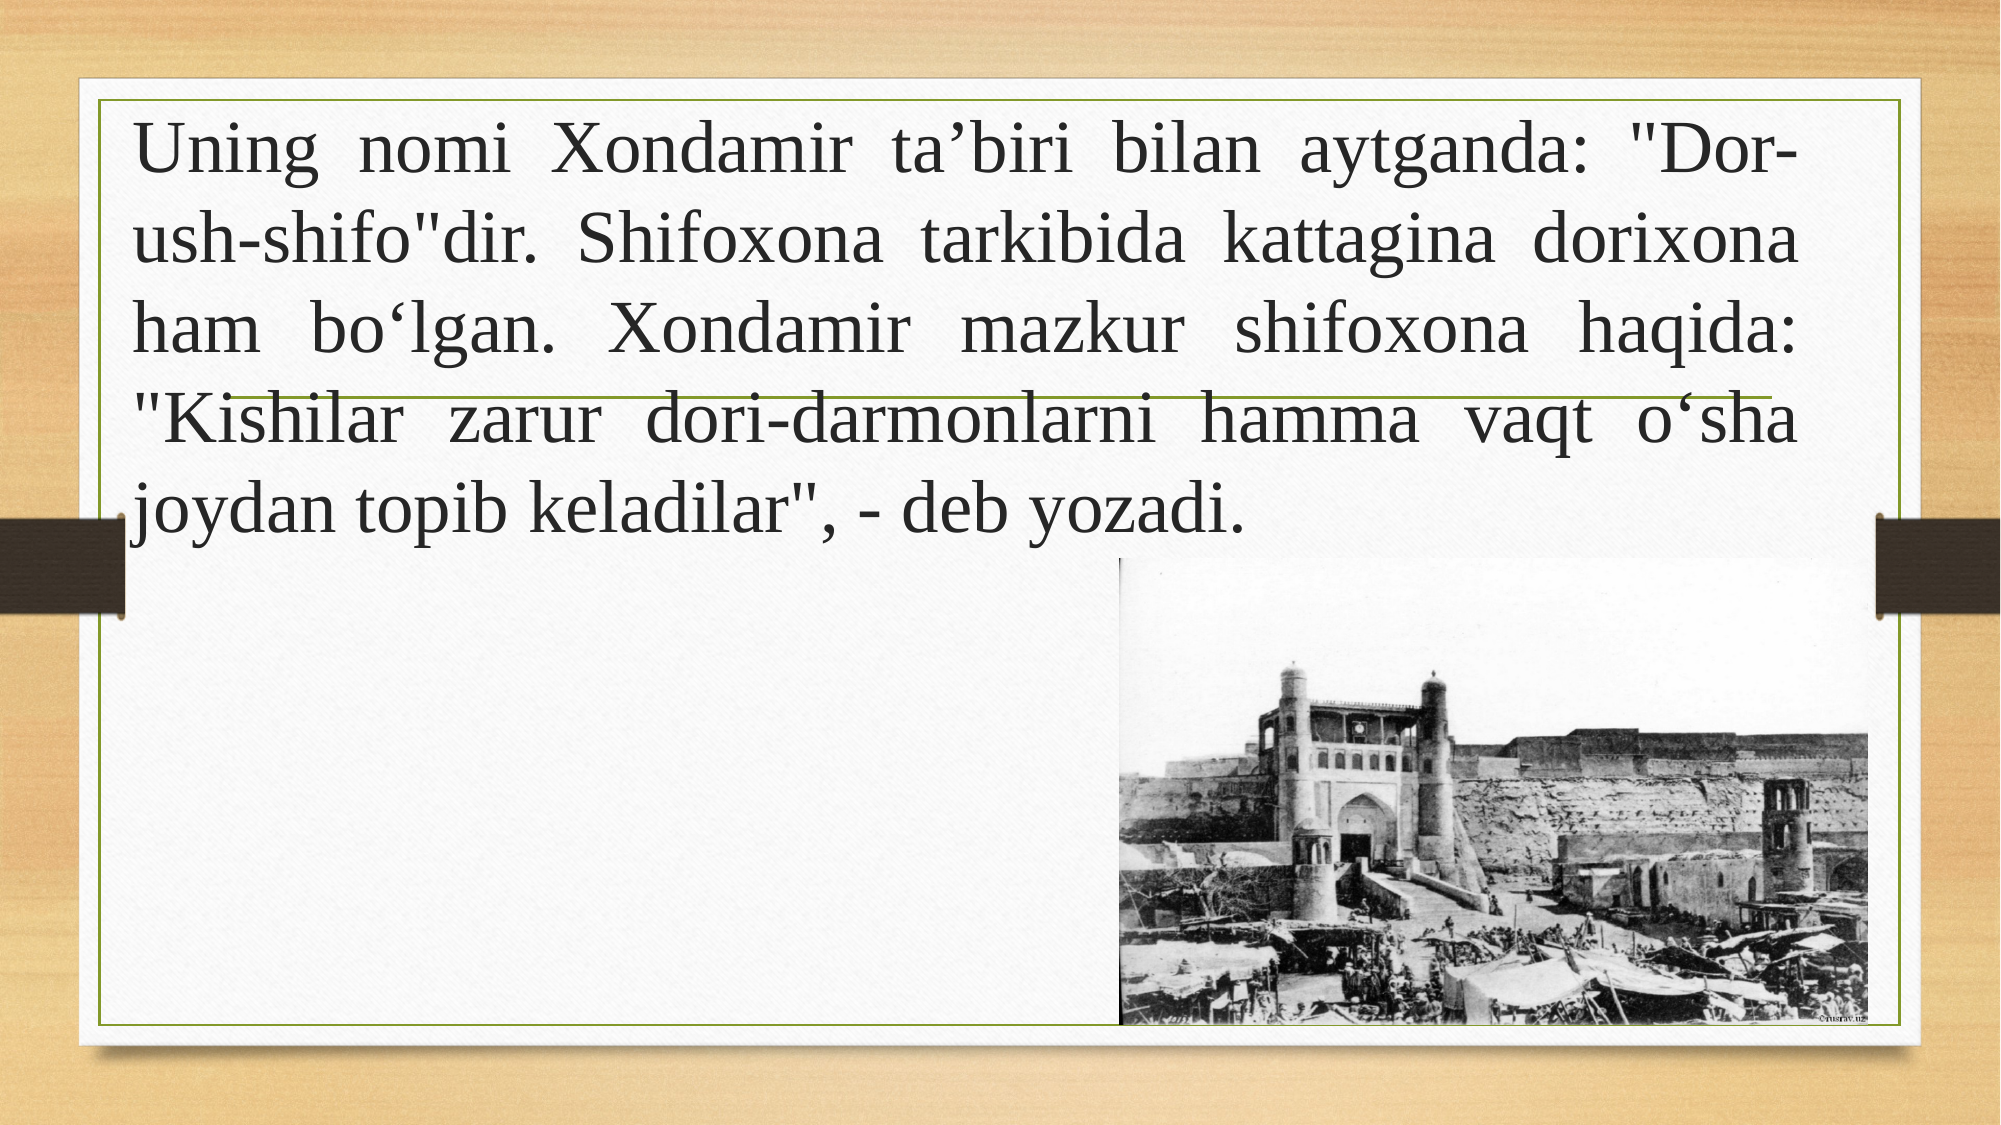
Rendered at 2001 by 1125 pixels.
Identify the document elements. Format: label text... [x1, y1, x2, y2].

picture [0, 0, 2001, 1125]
list Uning nomi Xondamir ta’biri bilan aytganda: "Dor-ush-shifo"dir. Shifoxona tarkibida kattagina dorixona ham bo‘lgan. Xondamir mazkur shifoxona haqida: "Kishilar zarur dori-darmonlarni hamma vaqt o‘sha joydan topib keladilar", - deb yozadi. [117, 90, 1816, 781]
